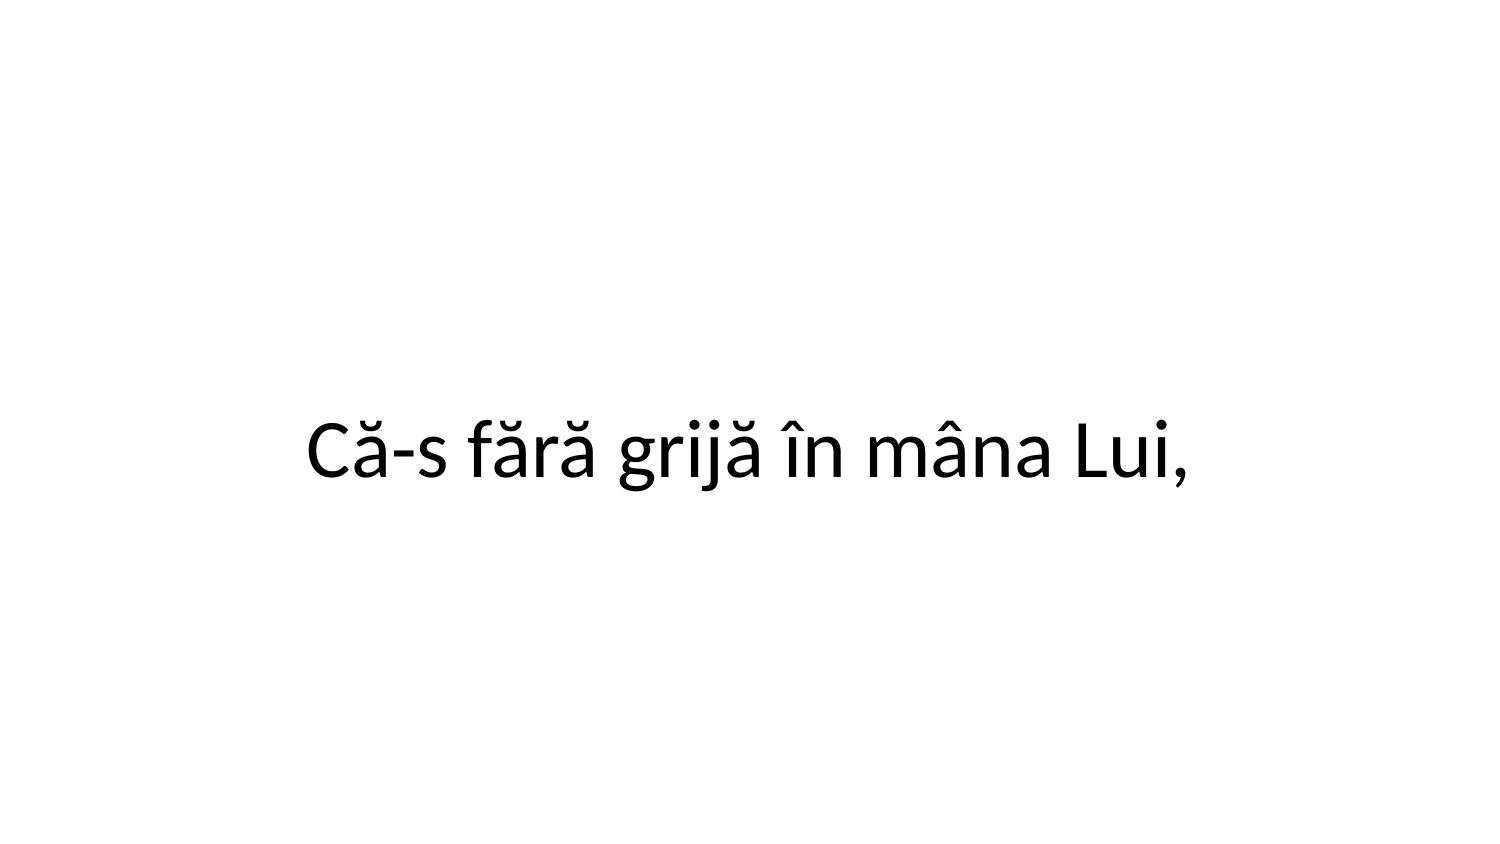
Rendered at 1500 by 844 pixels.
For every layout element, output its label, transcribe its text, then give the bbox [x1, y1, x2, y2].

text_box Că-s fără grijă în mâna Lui, [292, 341, 1208, 502]
